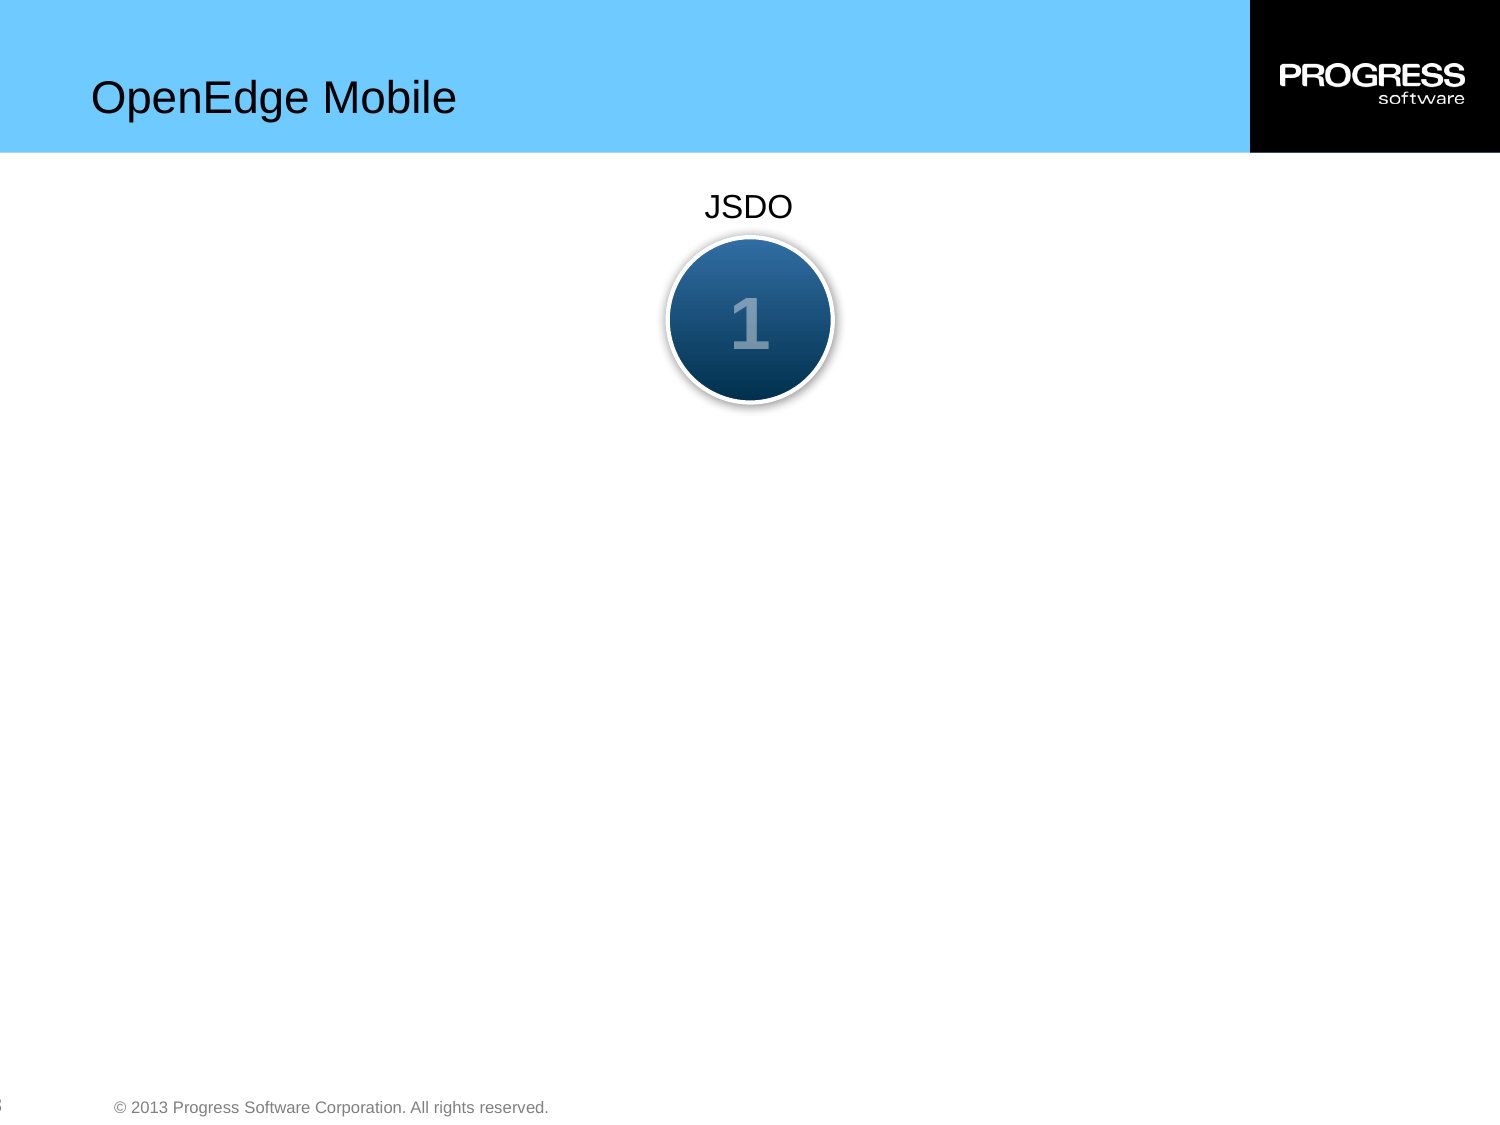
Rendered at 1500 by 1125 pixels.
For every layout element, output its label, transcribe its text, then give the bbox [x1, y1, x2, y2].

text_box 1 [667, 237, 833, 403]
title OpenEdge Mobile [75, 64, 1201, 132]
picture [1280, 63, 1465, 104]
text_box JSDO [580, 177, 918, 233]
